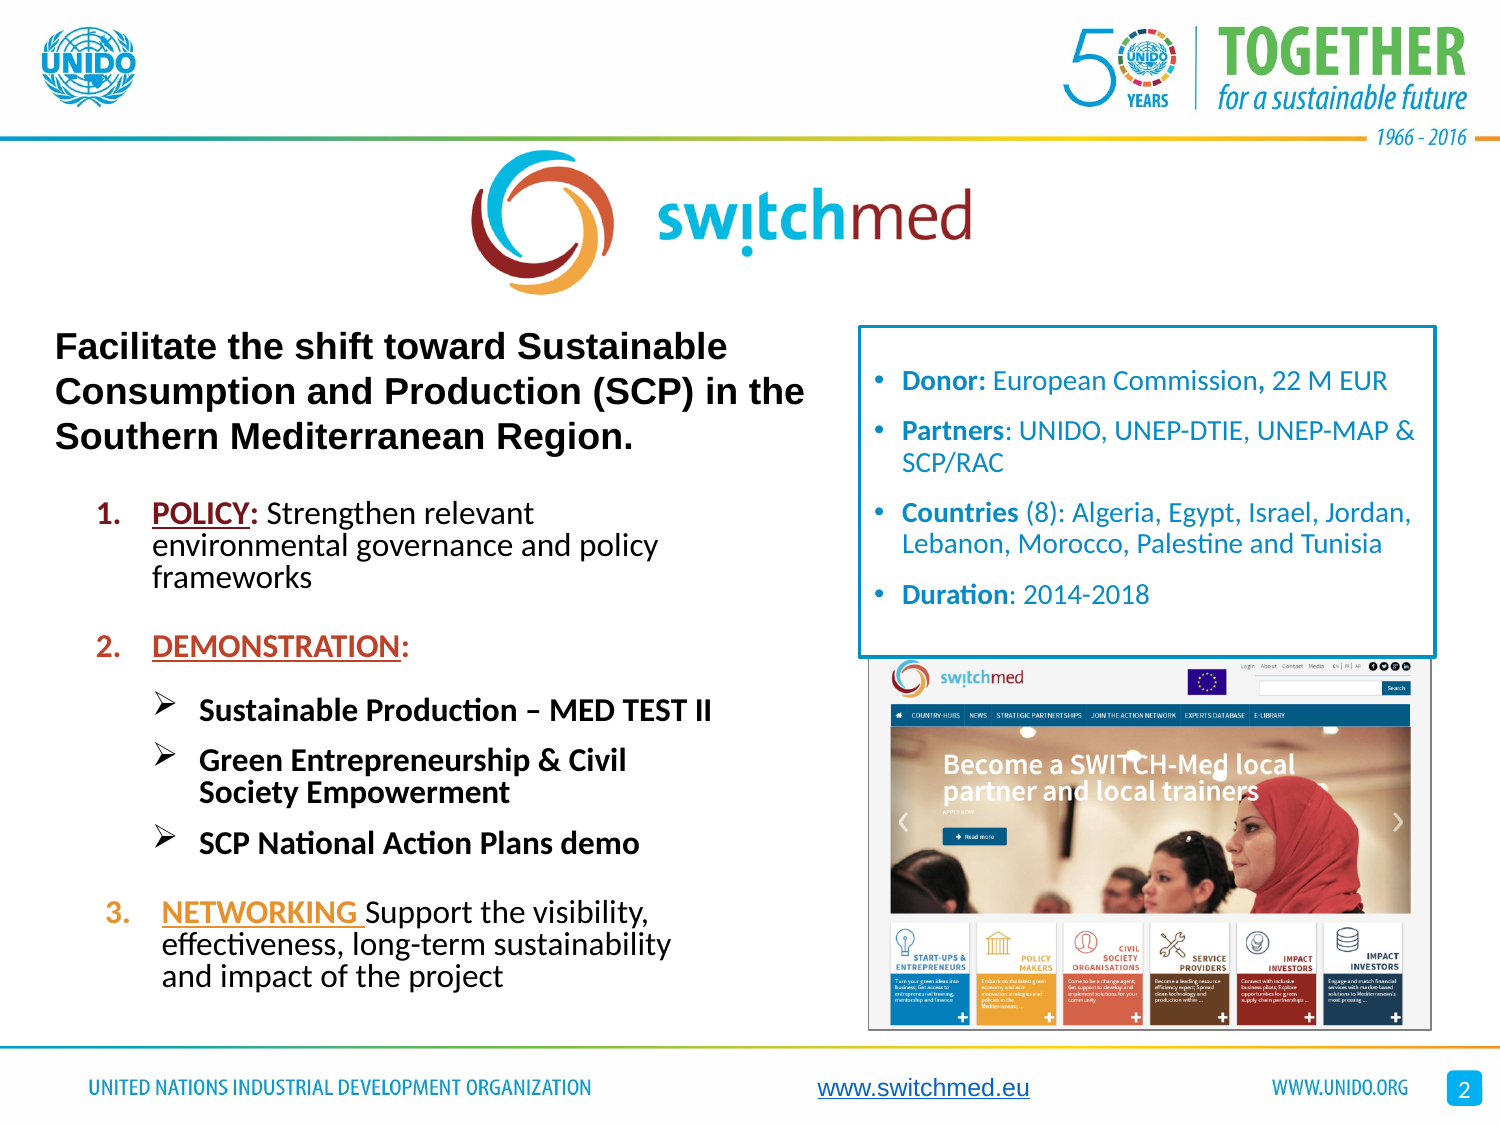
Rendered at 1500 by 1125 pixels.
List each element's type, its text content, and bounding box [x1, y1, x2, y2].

picture [466, 148, 975, 296]
text_box www.switchmed.eu [802, 1064, 1046, 1109]
picture [0, 0, 1500, 147]
text_box Facilitate the shift toward Sustainable Consumption and Production (SCP) in the Southern Mediterranean Region. [40, 314, 830, 464]
text_box Donor: European Commission, 22 M EUR Partners: UNIDO, UNEP-DTIE, UNEP-MAP & SCP/RAC Countries (8): Algeria, Egypt, Israel, Jordan, Lebanon, Morocco, Palestine and Tunisia Duration: 2014-2018 [859, 326, 1436, 657]
picture [869, 660, 1431, 1030]
text_box POLICY: Strengthen relevant environmental governance and policy frameworks DEMONSTRATION: Sustainable Production – MED TEST II Green Entrepreneurship & Civil Society Empowerment SCP National Action Plans demo NETWORKING Support the visibility, effectiveness, long-term sustainability and impact of the project [53, 491, 739, 1006]
picture [0, 1046, 1500, 1122]
